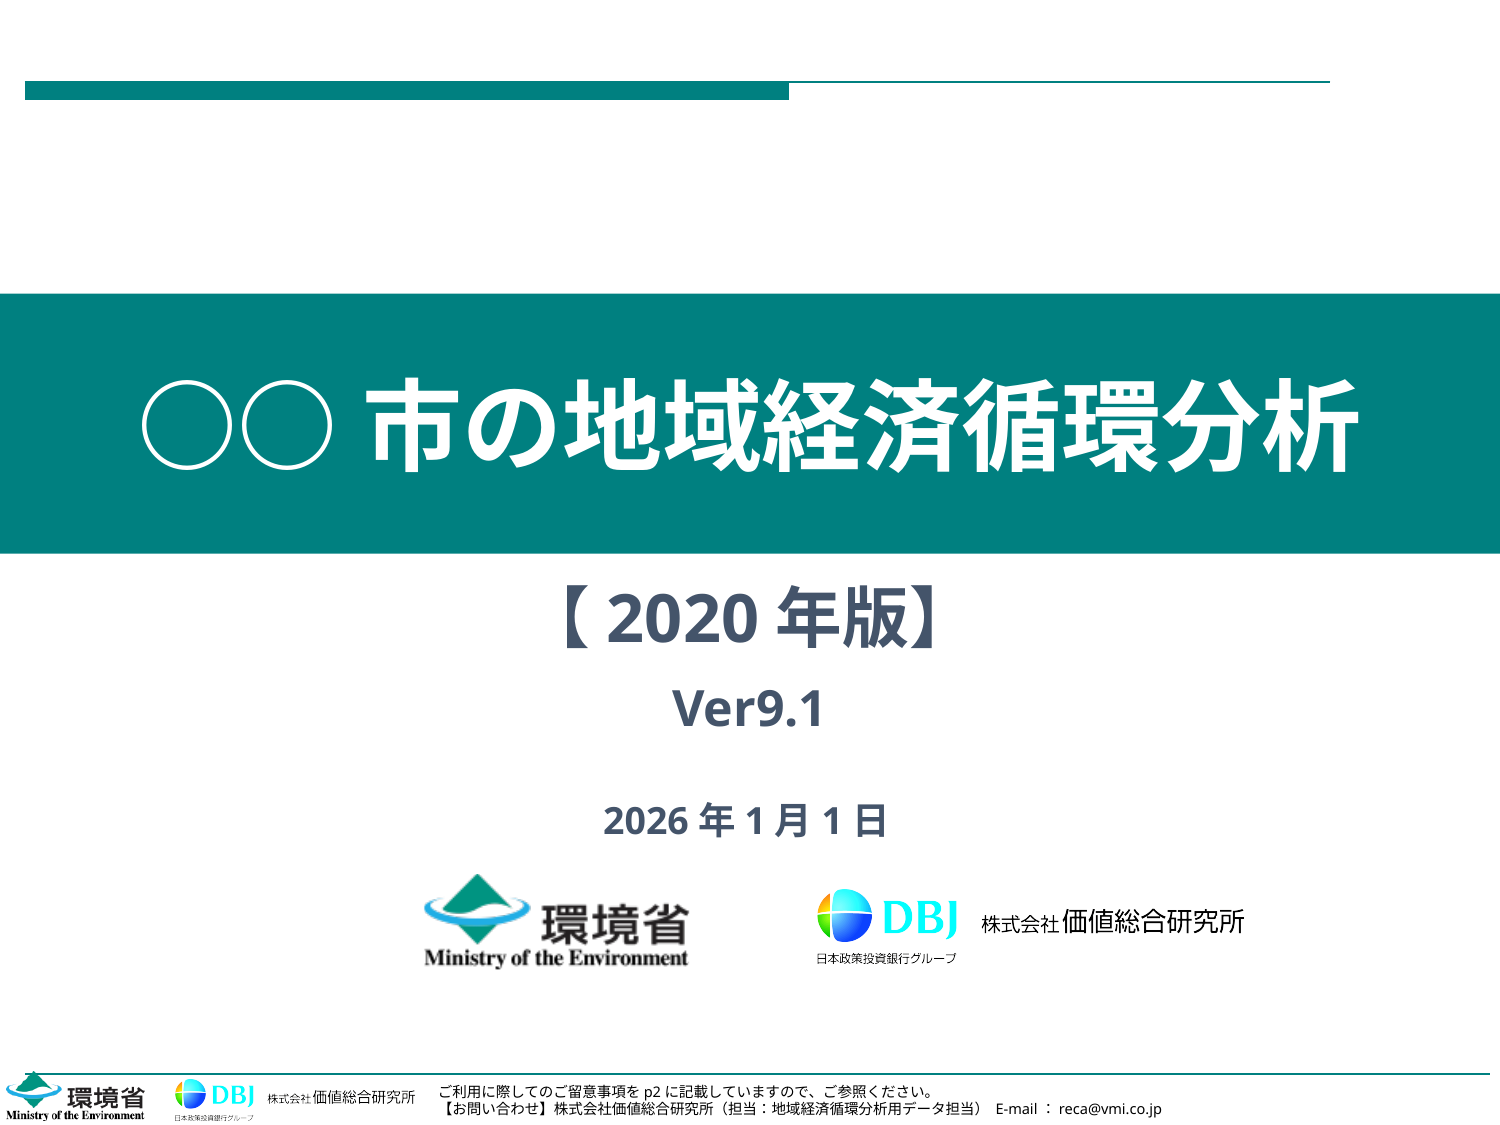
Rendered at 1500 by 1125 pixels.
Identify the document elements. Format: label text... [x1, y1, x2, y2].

picture [171, 1075, 419, 1125]
text_box ご利用に際してのご留意事項をp2に記載していますので、ご参照ください。 【お問い合わせ】株式会社価値総合研究所（担当：地域経済循環分析用データ担当） E-mail：reca@vmi.co.jp [423, 1075, 1188, 1125]
picture [418, 874, 697, 978]
text_box 【2020年版】 [453, 568, 1047, 664]
picture [810, 882, 1251, 972]
picture [2, 1071, 148, 1125]
title ○○市の地域経済循環分析 [0, 293, 1500, 554]
text_box Ver9.1 [558, 669, 942, 744]
text_box 2026年1月1日 [530, 763, 962, 850]
